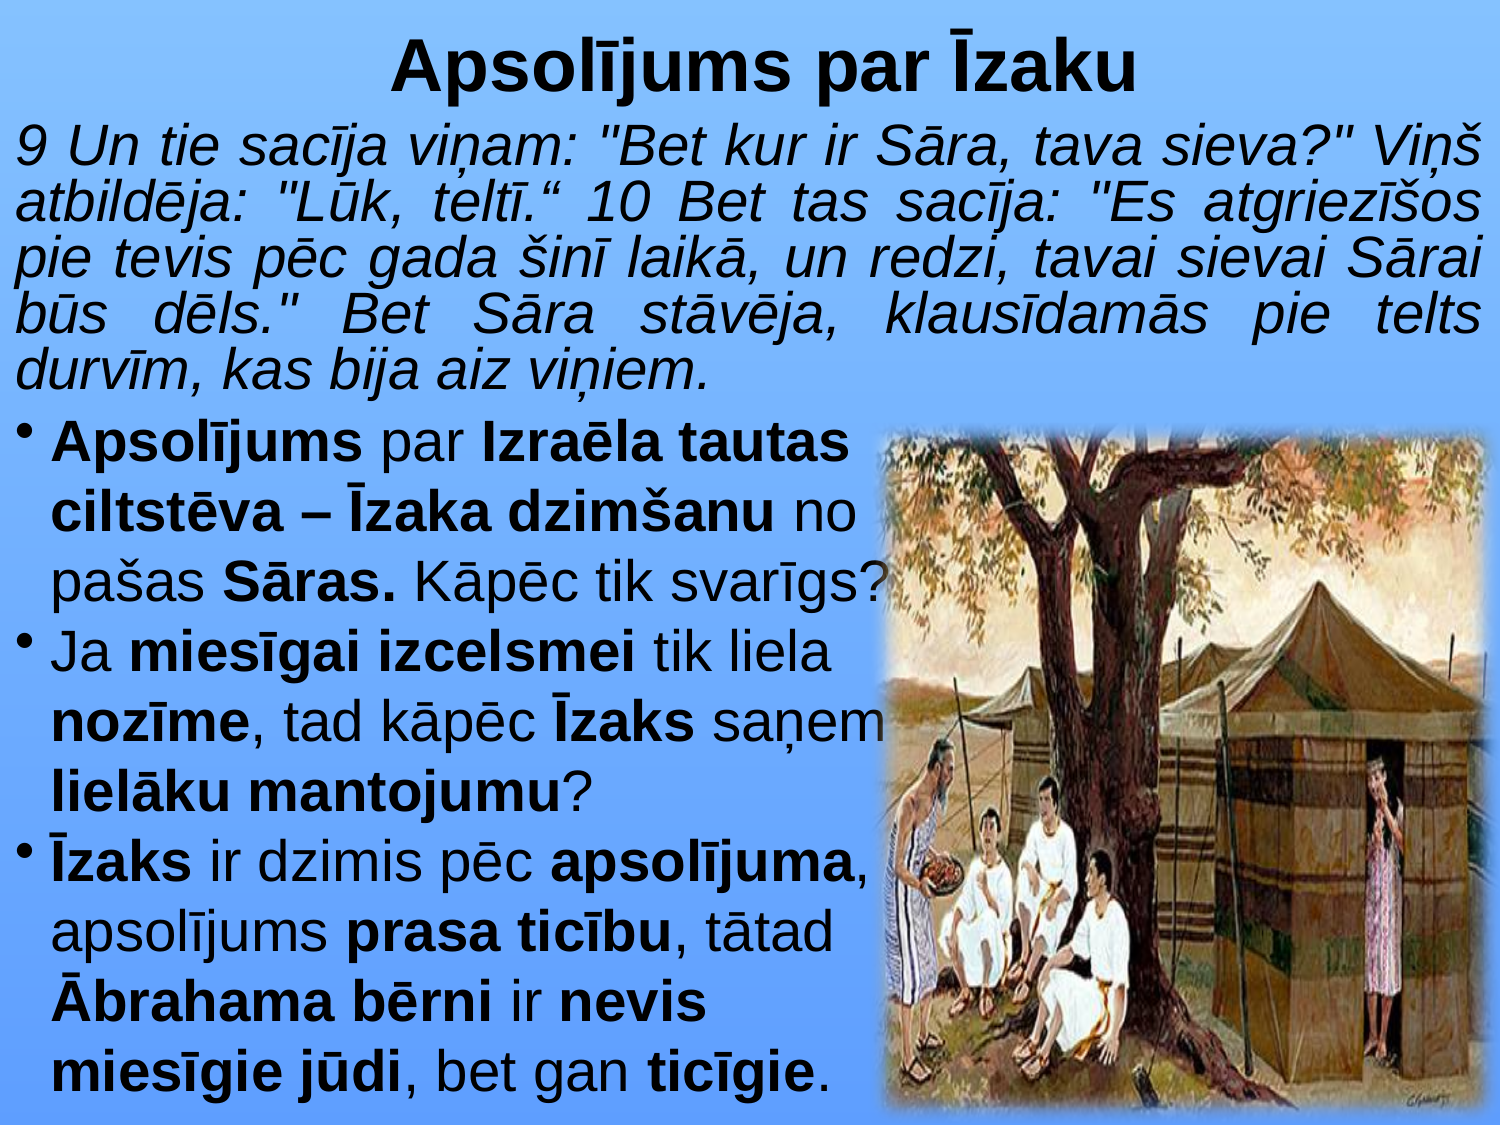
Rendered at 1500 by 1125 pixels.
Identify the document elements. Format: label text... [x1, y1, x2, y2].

text_box Apsolījums par Izraēla tautas ciltstēva – Īzaka dzimšanu no pašas Sāras. Kāpēc tik svarīgs? Ja miesīgai izcelsmei tik liela nozīme, tad kāpēc Īzaks saņem lielāku mantojumu? Īzaks ir dzimis pēc apsolījuma, apsolījums prasa ticību, tātad Ābrahama bērni ir nevis miesīgie jūdi, bet gan ticīgie. [0, 395, 928, 1110]
picture [867, 420, 1500, 1125]
list 9 Un tie sacīja viņam: "Bet kur ir Sāra, tava sieva?" Viņš atbildēja: "Lūk, teltī.“ 10 Bet tas sacīja: "Es atgriezīšos pie tevis pēc gada šinī laikā, un redzi, tavai sievai Sārai būs dēls." Bet Sāra stāvēja, klausīdamās pie telts durvīm, kas bija aiz viņiem. [0, 113, 1500, 291]
title Apsolījums par Īzaku [29, 0, 1500, 150]
